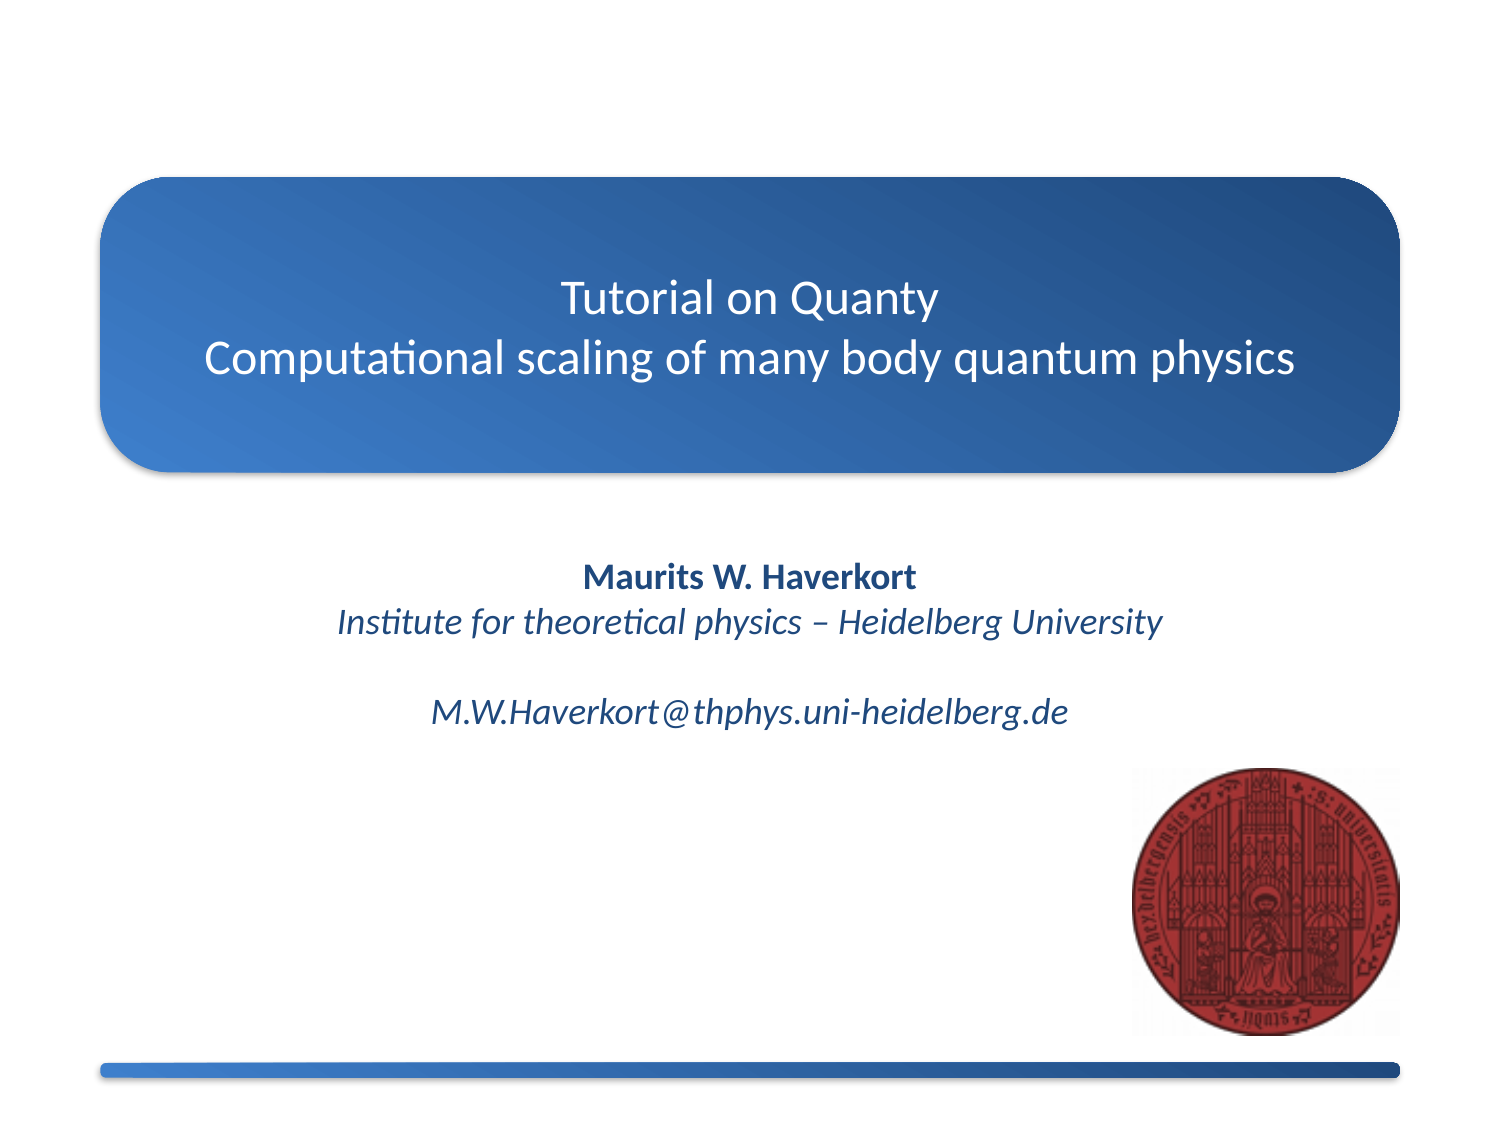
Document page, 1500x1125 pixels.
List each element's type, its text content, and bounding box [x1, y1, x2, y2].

text_box Tutorial on Quanty Computational scaling of many body quantum physics [99, 176, 1401, 474]
text_box Maurits W. Haverkort Institute for theoretical physics – Heidelberg University M.W.Haverkort@thphys.uni-heidelberg.de [100, 544, 1400, 740]
picture [1132, 768, 1400, 1036]
text_box [99, 1062, 1401, 1079]
